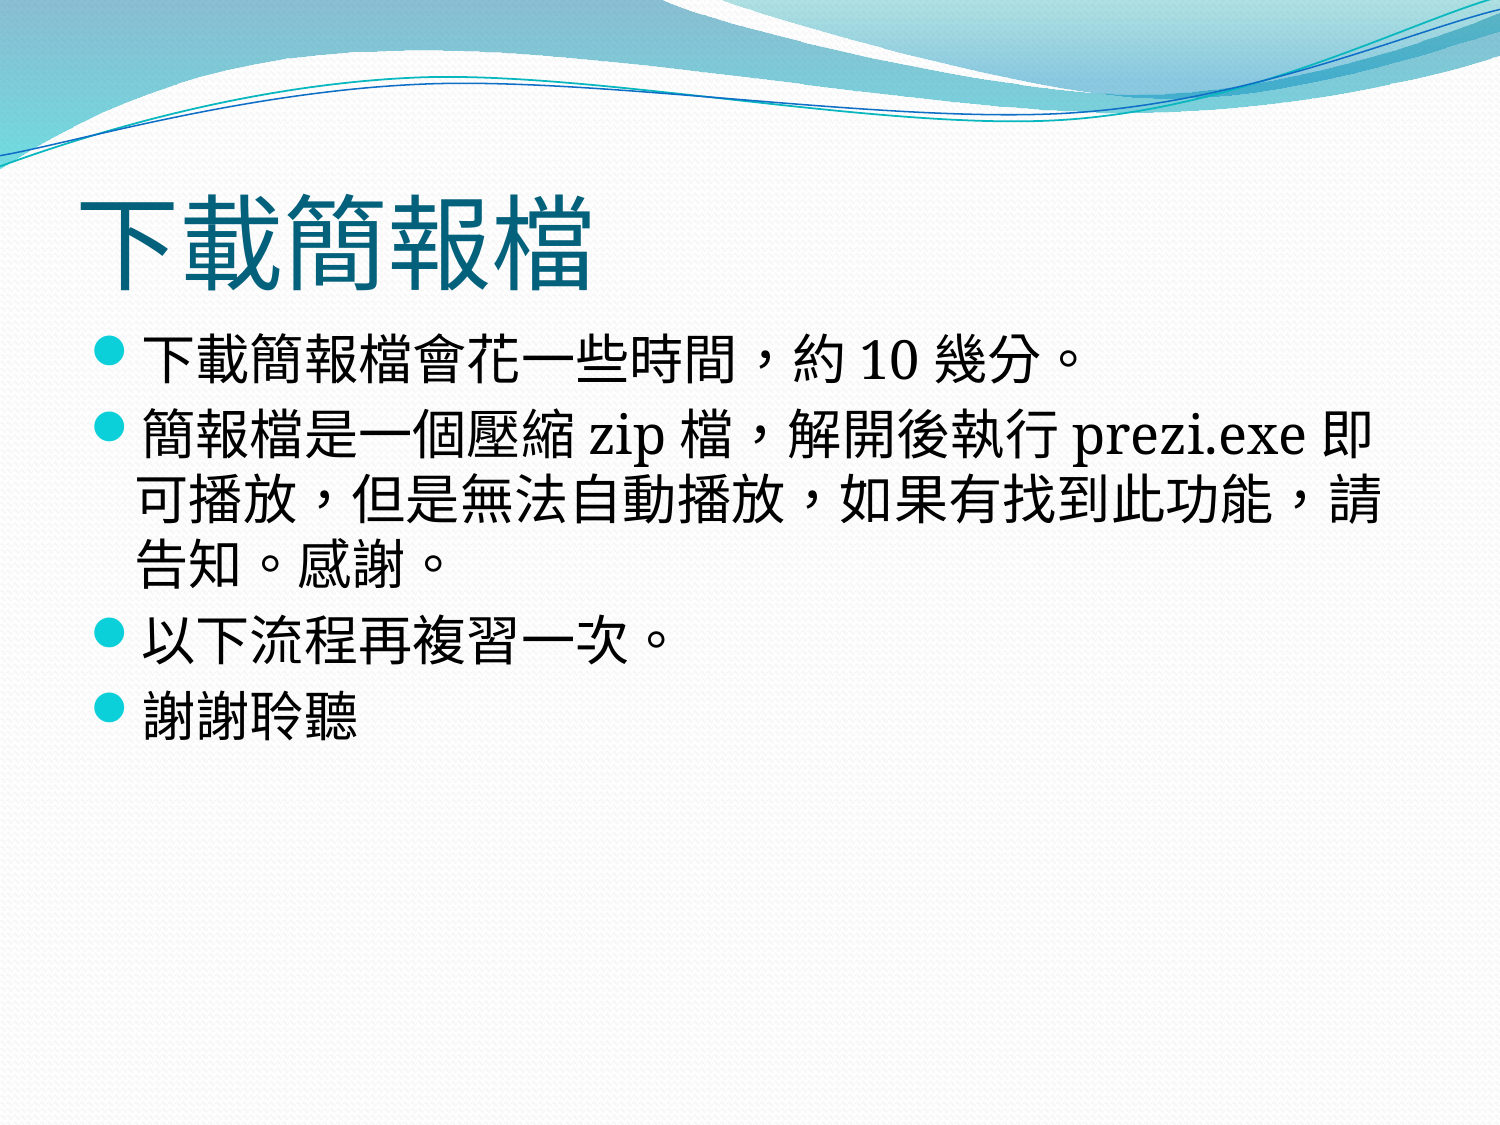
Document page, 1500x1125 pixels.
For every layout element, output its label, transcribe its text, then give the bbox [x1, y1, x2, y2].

list 下載簡報檔會花一些時間，約10幾分。 簡報檔是一個壓縮zip檔，解開後執行prezi.exe即可播放，但是無法自動播放，如果有找到此功能，請告知。感謝。 以下流程再複習一次。 謝謝聆聽 [74, 317, 1426, 1038]
title 下載簡報檔 [74, 115, 1426, 304]
